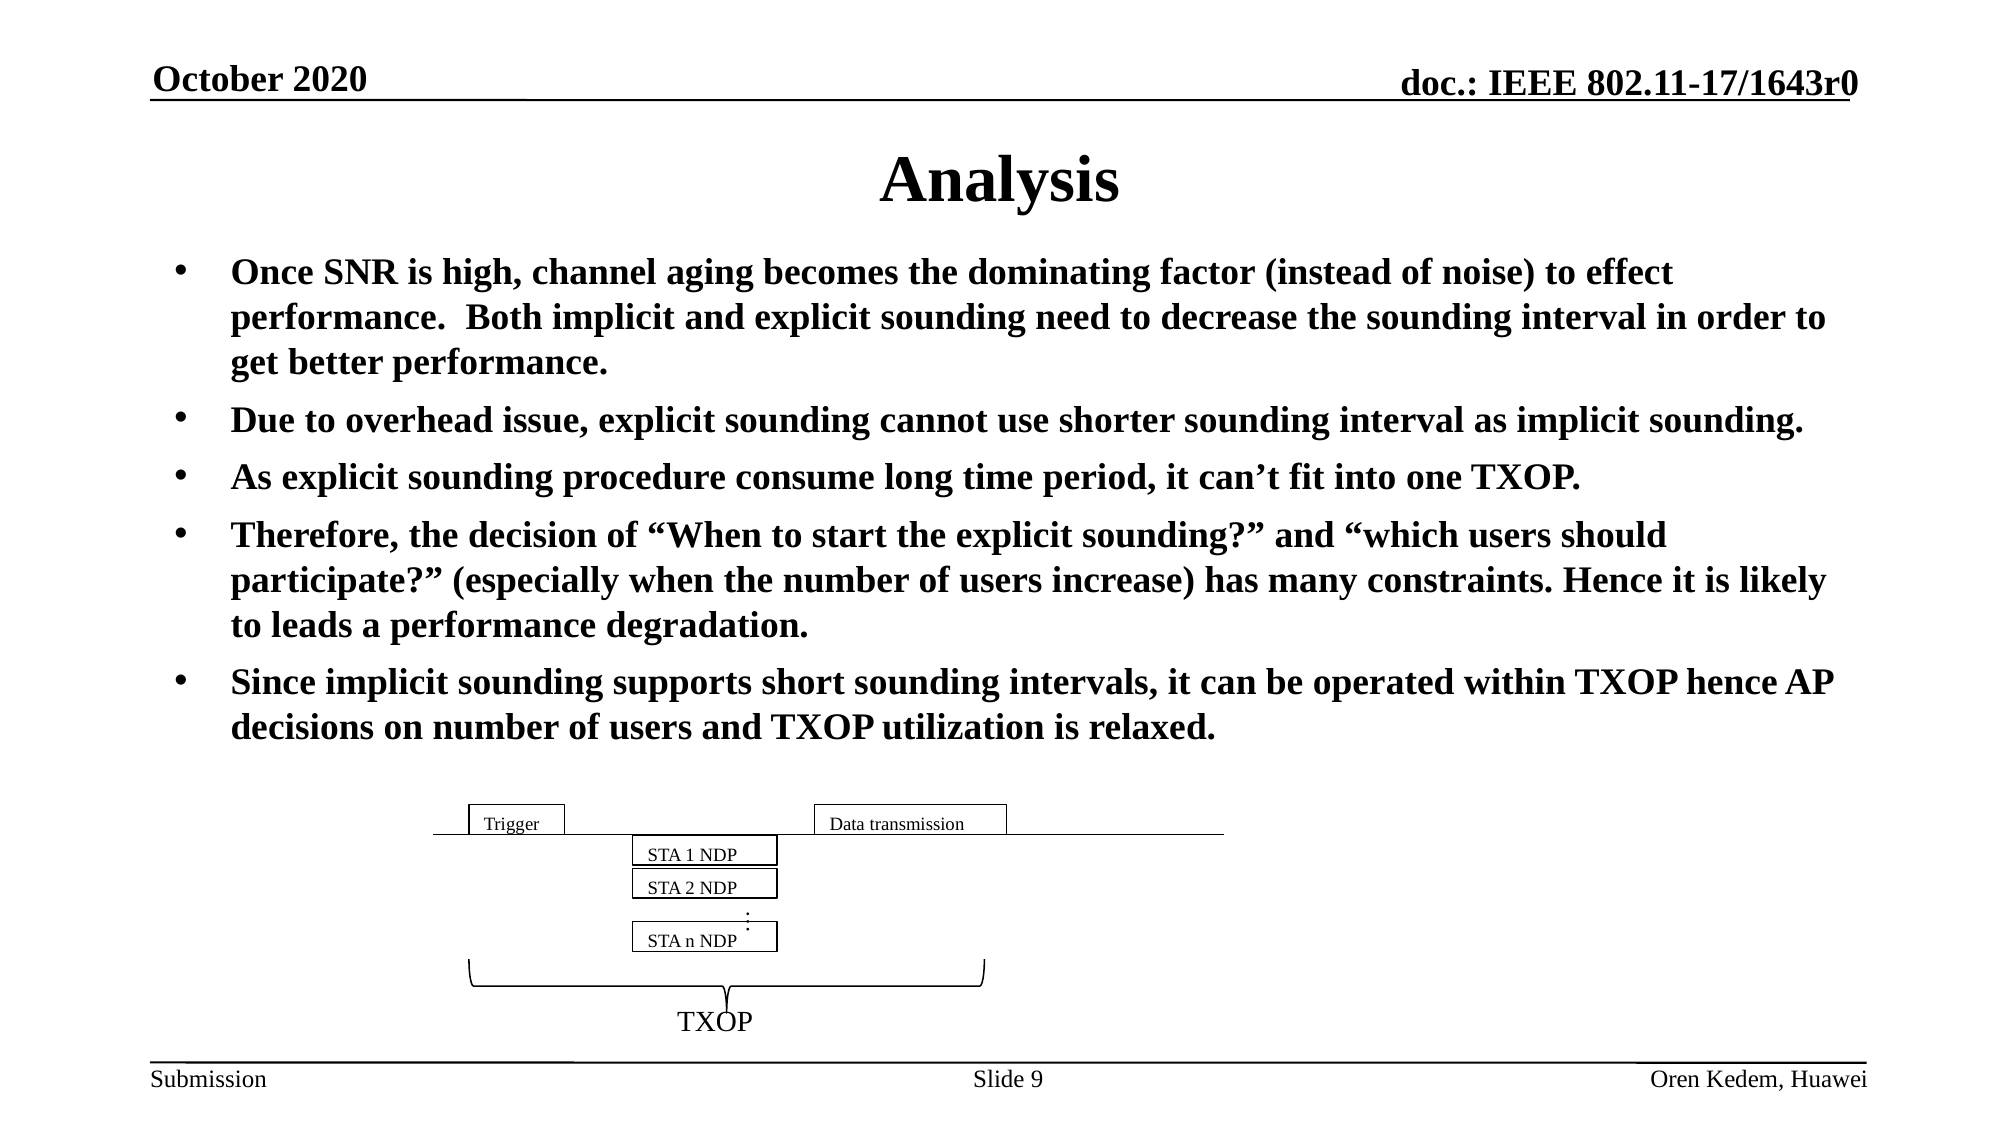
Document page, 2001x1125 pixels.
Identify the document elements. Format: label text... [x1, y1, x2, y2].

title Analysis [149, 112, 1850, 237]
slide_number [152, 54, 563, 100]
slide_number Slide 9 [950, 1061, 1067, 1123]
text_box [432, 804, 1225, 1047]
list Once SNR is high, channel aging becomes the dominating factor (instead of noise) to effect performance. Both implicit and explicit sounding need to decrease the sounding interval in order to get better performance. Due to overhead issue, explicit sounding cannot use shorter sounding interval as implicit sounding. As explicit sounding procedure consume long time period, it can’t fit into one TXOP. Therefore, the decision of “When to start the explicit sounding?” and “which users should participate?” (especially when the number of users increase) has many constraints. Hence it is likely to leads a performance degradation. Since implicit sounding supports short sounding intervals, it can be operated within TXOP hence AP decisions on number of users and TXOP utilization is relaxed. [149, 239, 1850, 965]
footer Oren Kedem, Huawei [1171, 1061, 1869, 1093]
